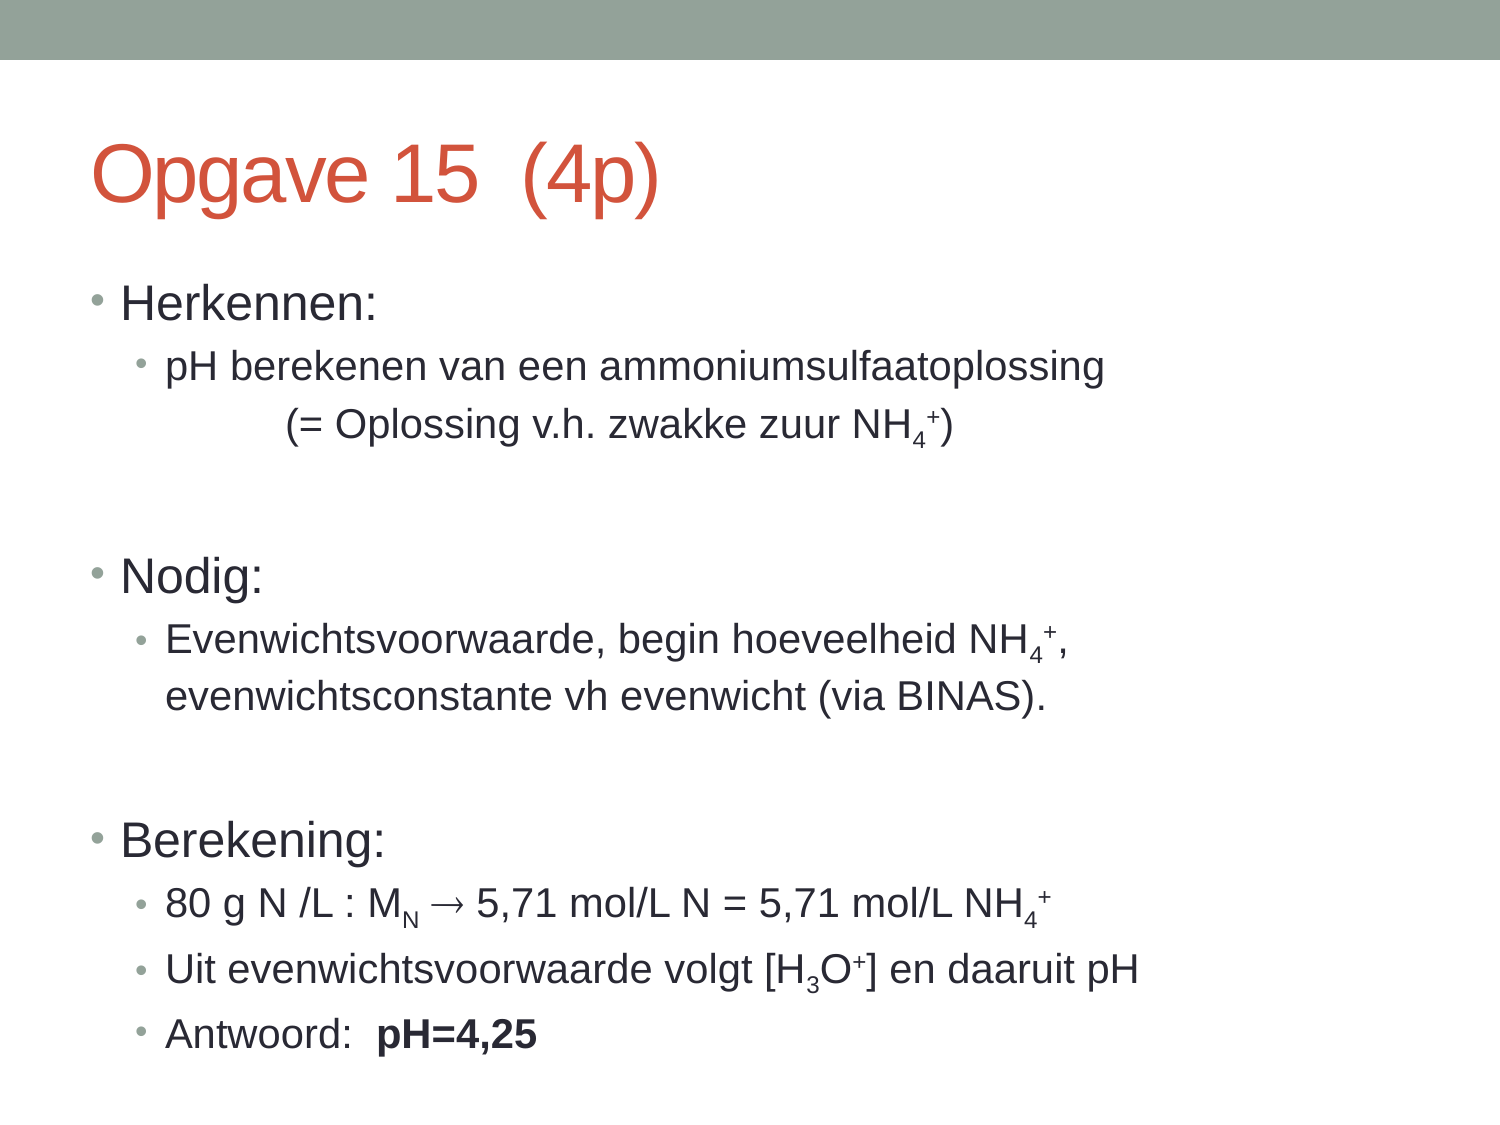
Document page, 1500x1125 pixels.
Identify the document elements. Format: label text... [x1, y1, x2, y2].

title Opgave 15 (4p) [75, 87, 1425, 250]
list Herkennen: pH berekenen van een ammoniumsulfaatoplossing (= Oplossing v.h. zwakke zuur NH4+) Nodig: Evenwichtsvoorwaarde, begin hoeveelheid NH4+, evenwichtsconstante vh evenwicht (via BINAS). Berekening: 80 g N /L : MN  5,71 mol/L N = 5,71 mol/L NH4+ Uit evenwichtsvoorwaarde volgt [H3O+] en daaruit pH Antwoord: pH=4,25 [75, 262, 1425, 1063]
